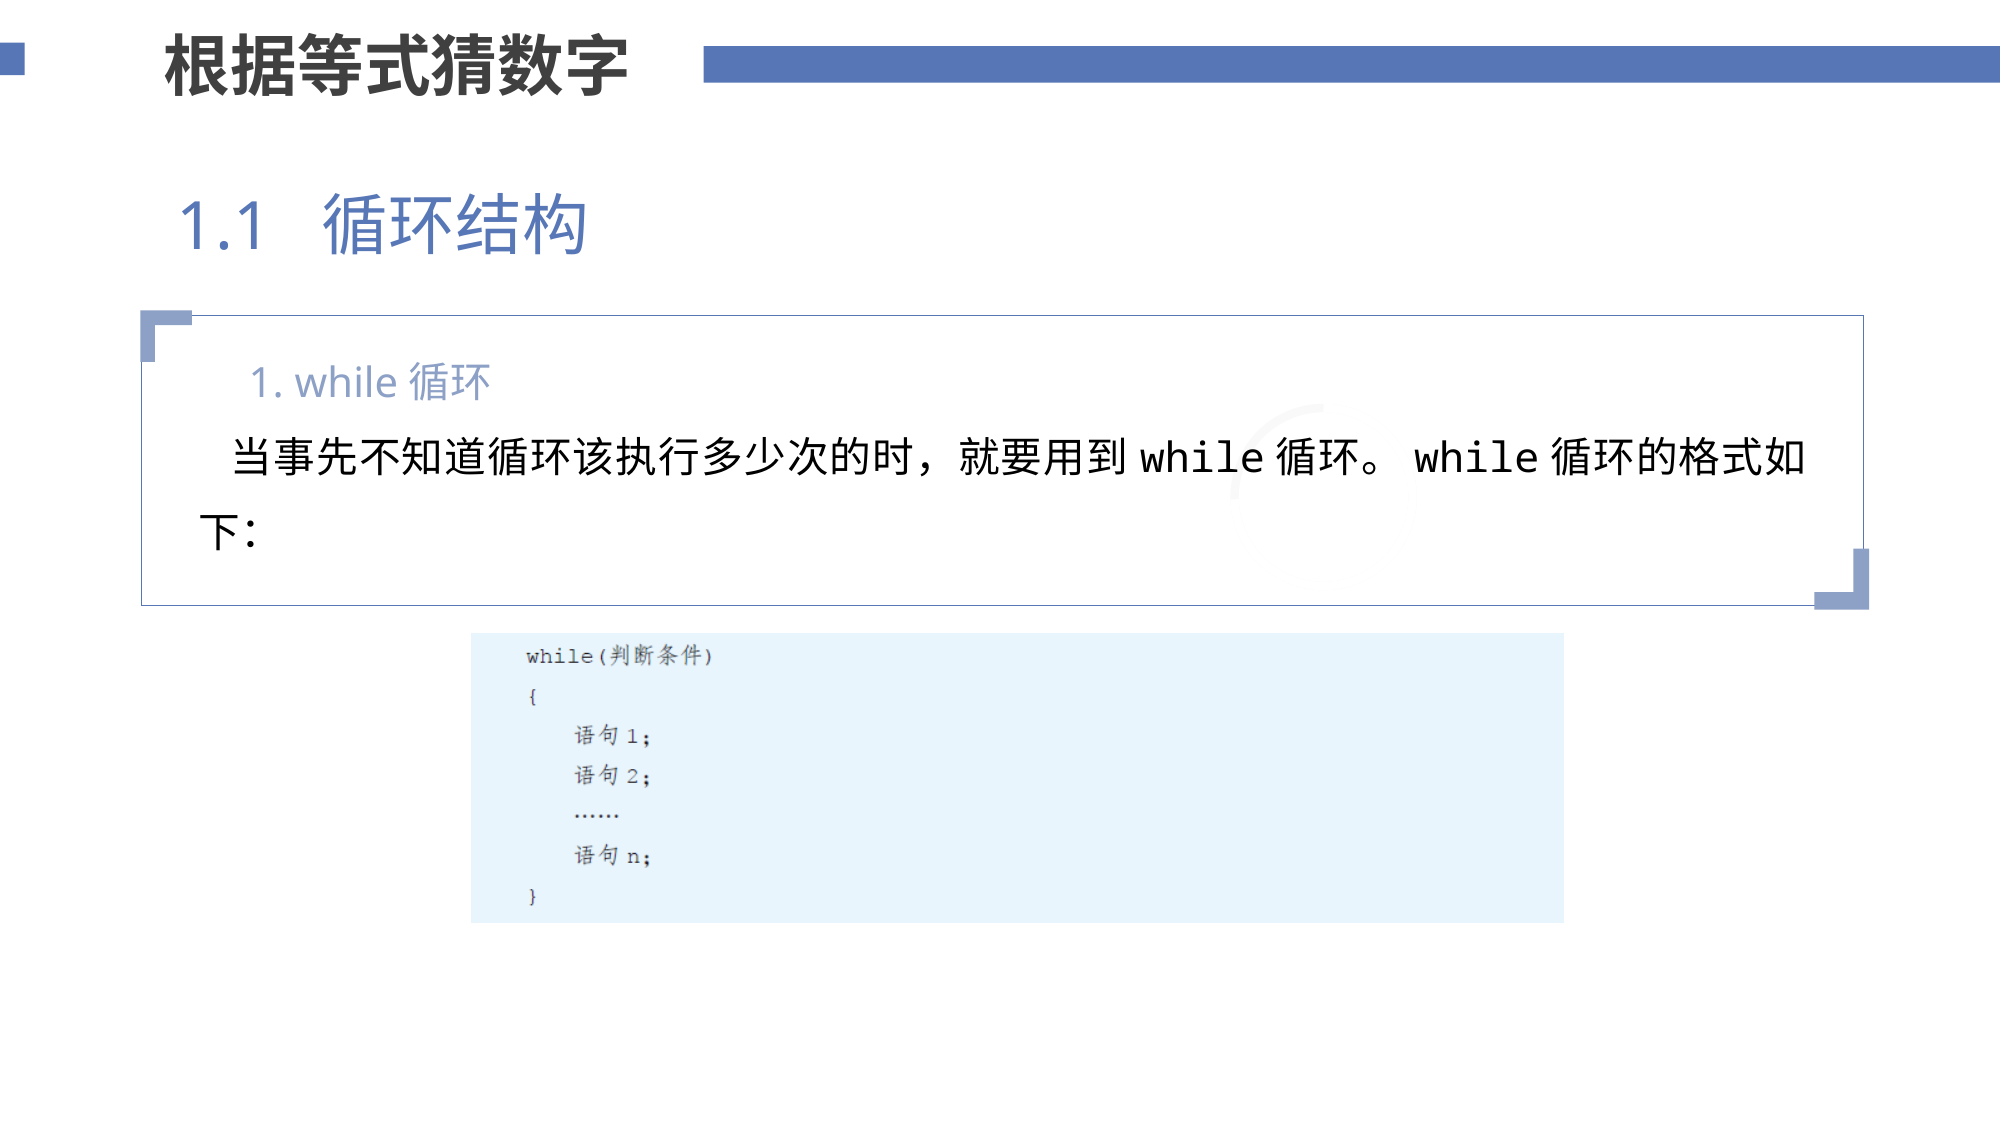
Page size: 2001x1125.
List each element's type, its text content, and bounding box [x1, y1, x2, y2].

text_box [702, 45, 2000, 84]
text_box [1234, 407, 1413, 587]
text_box 根据等式猜数字 [163, 23, 632, 104]
text_box [140, 314, 1864, 606]
text_box 1.1 循环结构 [162, 175, 632, 271]
text_box [139, 309, 193, 363]
picture [471, 633, 1564, 924]
text_box [1813, 547, 1870, 611]
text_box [1451, 385, 1820, 591]
text_box [0, 41, 26, 76]
